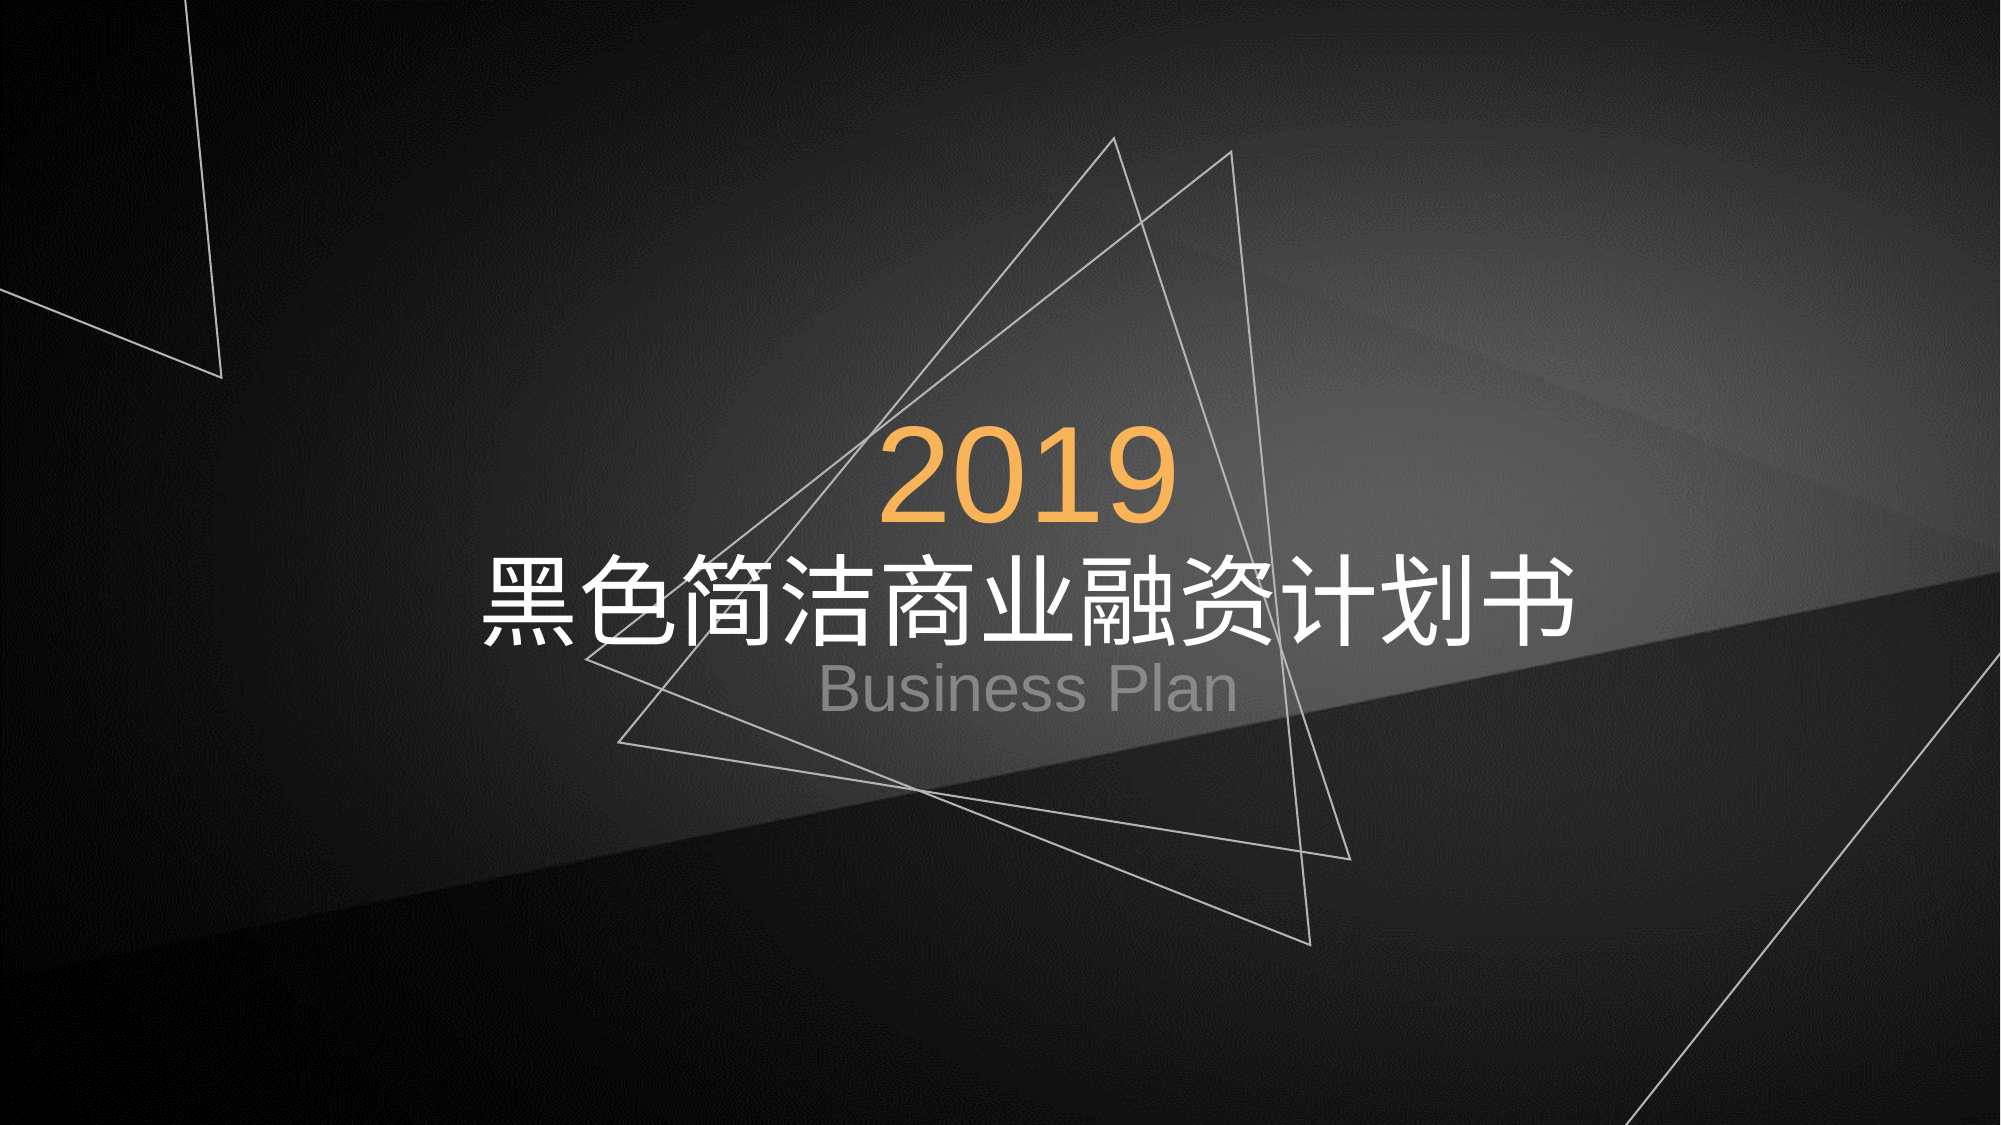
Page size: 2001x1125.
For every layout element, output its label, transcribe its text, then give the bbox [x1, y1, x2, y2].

text_box [1624, 652, 2000, 1125]
text_box [602, 667, 702, 707]
text_box [916, 136, 1142, 377]
text_box [1291, 733, 1352, 861]
picture [0, 0, 2001, 1125]
text_box [769, 733, 1312, 947]
text_box 2019 [860, 377, 1197, 558]
text_box [0, 0, 223, 380]
text_box Business Plan [702, 637, 1355, 733]
text_box [747, 442, 860, 531]
text_box 黑色简洁商业融资计划书 [463, 531, 1594, 667]
text_box [616, 690, 914, 791]
text_box [943, 149, 1271, 531]
